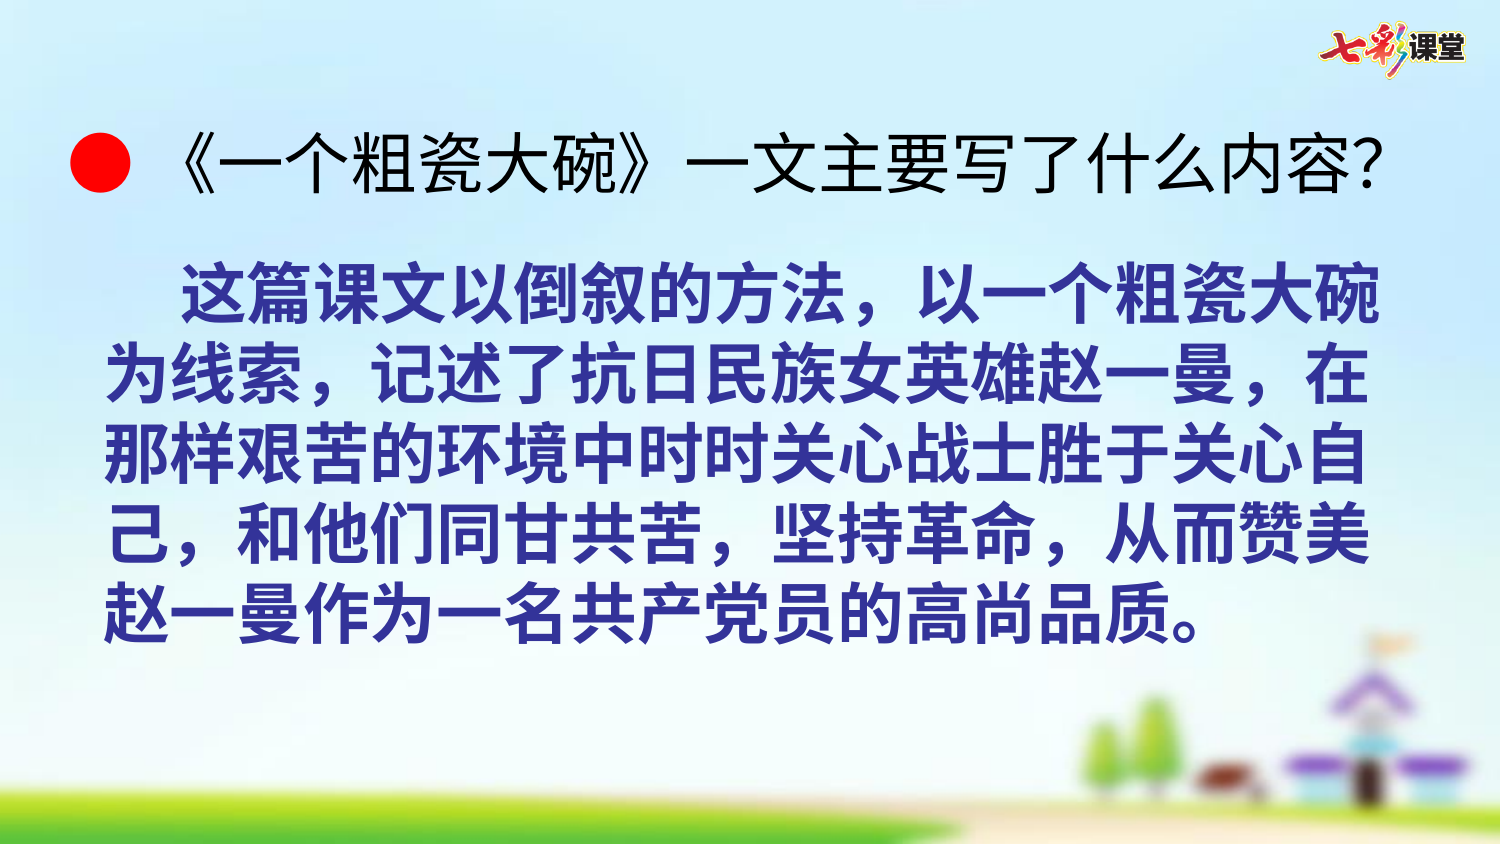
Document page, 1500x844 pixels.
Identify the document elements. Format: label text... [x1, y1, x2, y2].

text_box 这篇课文以倒叙的方法，以一个粗瓷大碗为线索，记述了抗日民族女英雄赵一曼，在那样艰苦的环境中时时关心战士胜于关心自己，和他们同甘共苦，坚持革命，从而赞美赵一曼作为一名共产党员的高尚品质。 [88, 244, 1424, 660]
picture [0, 0, 1500, 844]
text_box ●《一个粗瓷大碗》一文主要写了什么内容？ [53, 114, 1435, 210]
